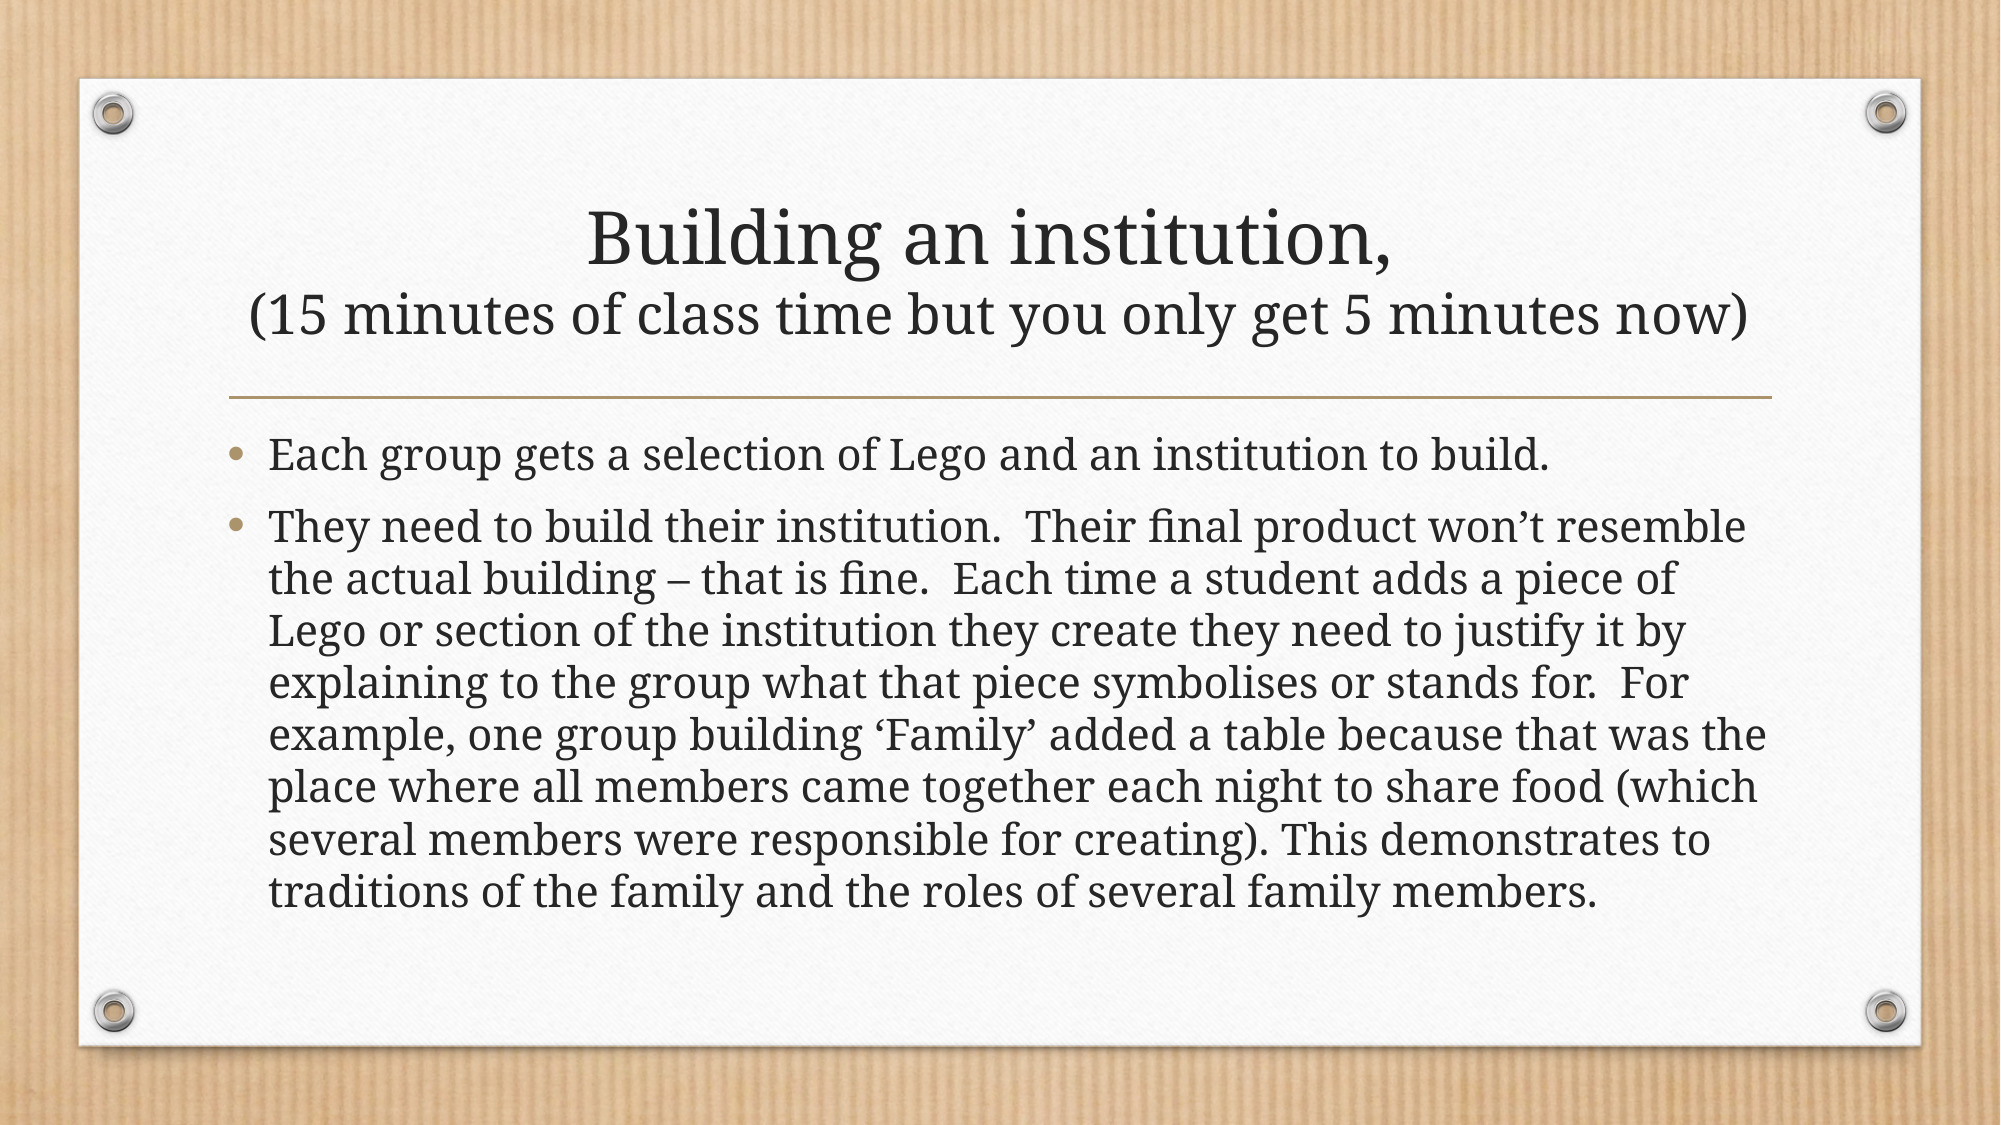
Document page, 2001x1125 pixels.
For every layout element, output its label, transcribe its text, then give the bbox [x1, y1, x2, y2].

picture [0, 0, 2001, 1125]
title Building an institution, (15 minutes of class time but you only get 5 minutes now) [212, 161, 1788, 375]
list Each group gets a selection of Lego and an institution to build. They need to build their institution. Their final product won’t resemble the actual building – that is fine. Each time a student adds a piece of Lego or section of the institution they create they need to justify it by explaining to the group what that piece symbolises or stands for. For example, one group building ‘Family’ added a table because that was the place where all members came together each night to share food (which several members were responsible for creating). This demonstrates to traditions of the family and the roles of several family members. [212, 419, 1788, 964]
